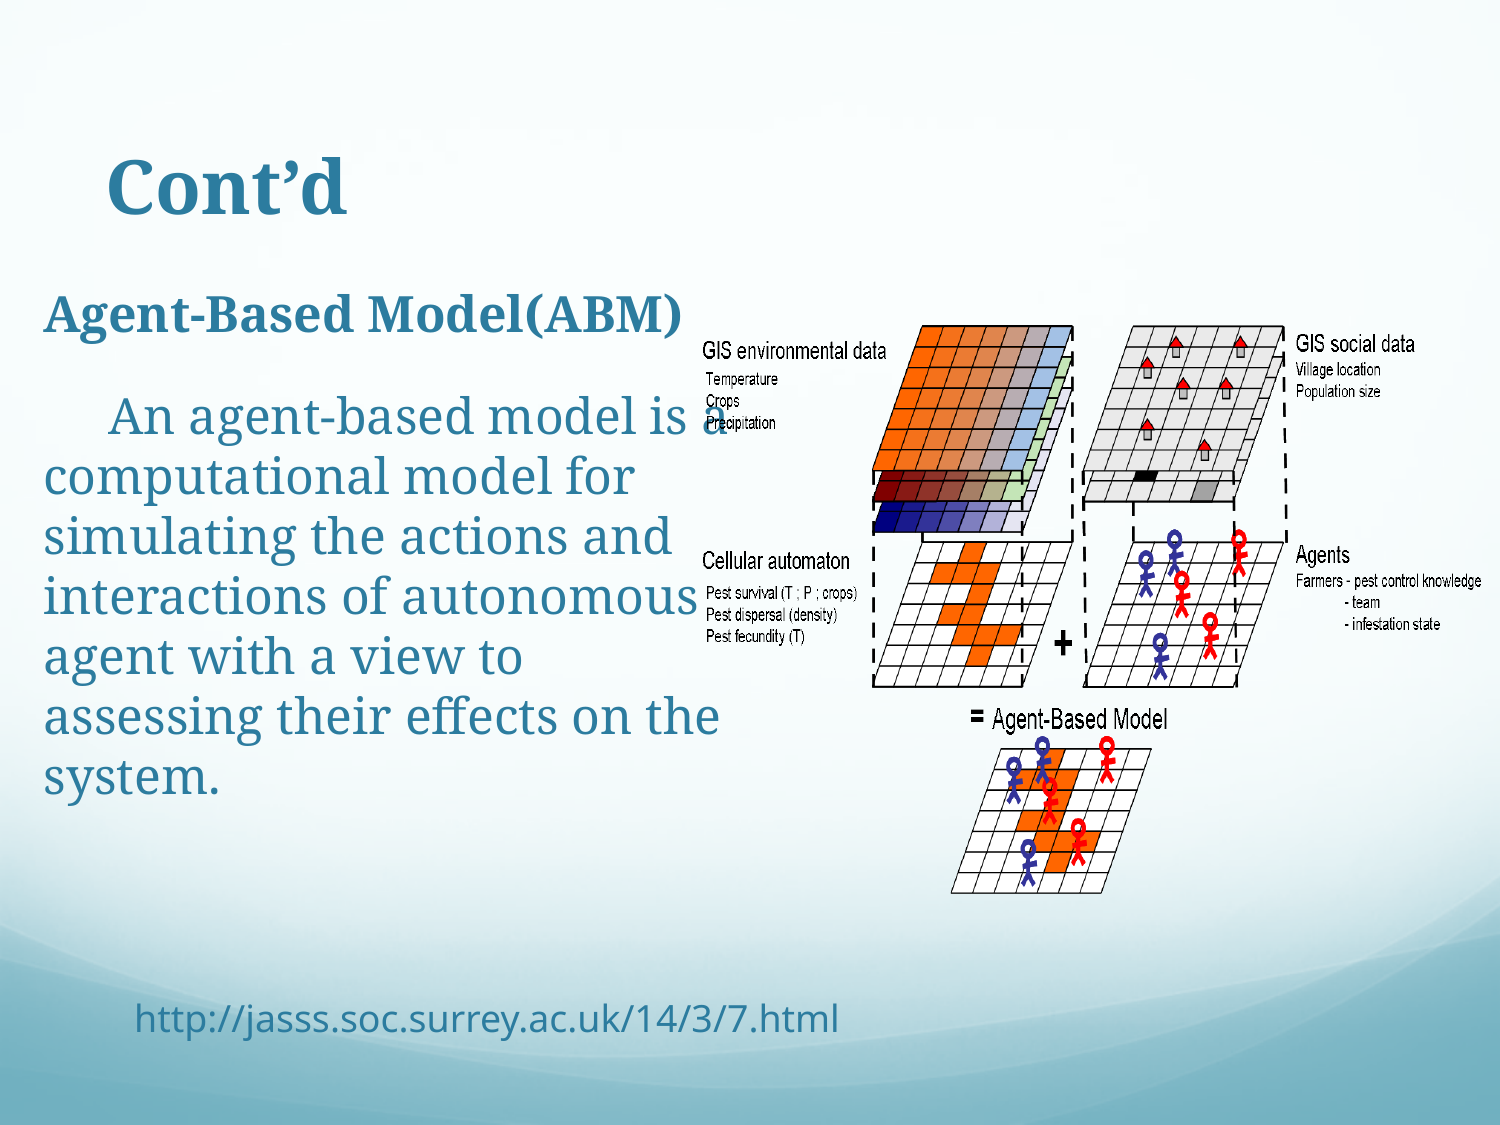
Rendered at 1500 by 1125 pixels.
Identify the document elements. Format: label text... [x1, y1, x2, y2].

picture [693, 321, 1500, 894]
list Agent-Based Model(ABM) An agent-based model is a computational model for simulating the actions and interactions of autonomous agent with a view to assessing their effects on the system. [28, 275, 748, 988]
text_box http://jasss.soc.surrey.ac.uk/14/3/7.html [119, 987, 856, 1048]
title Cont’d [90, 17, 1410, 237]
